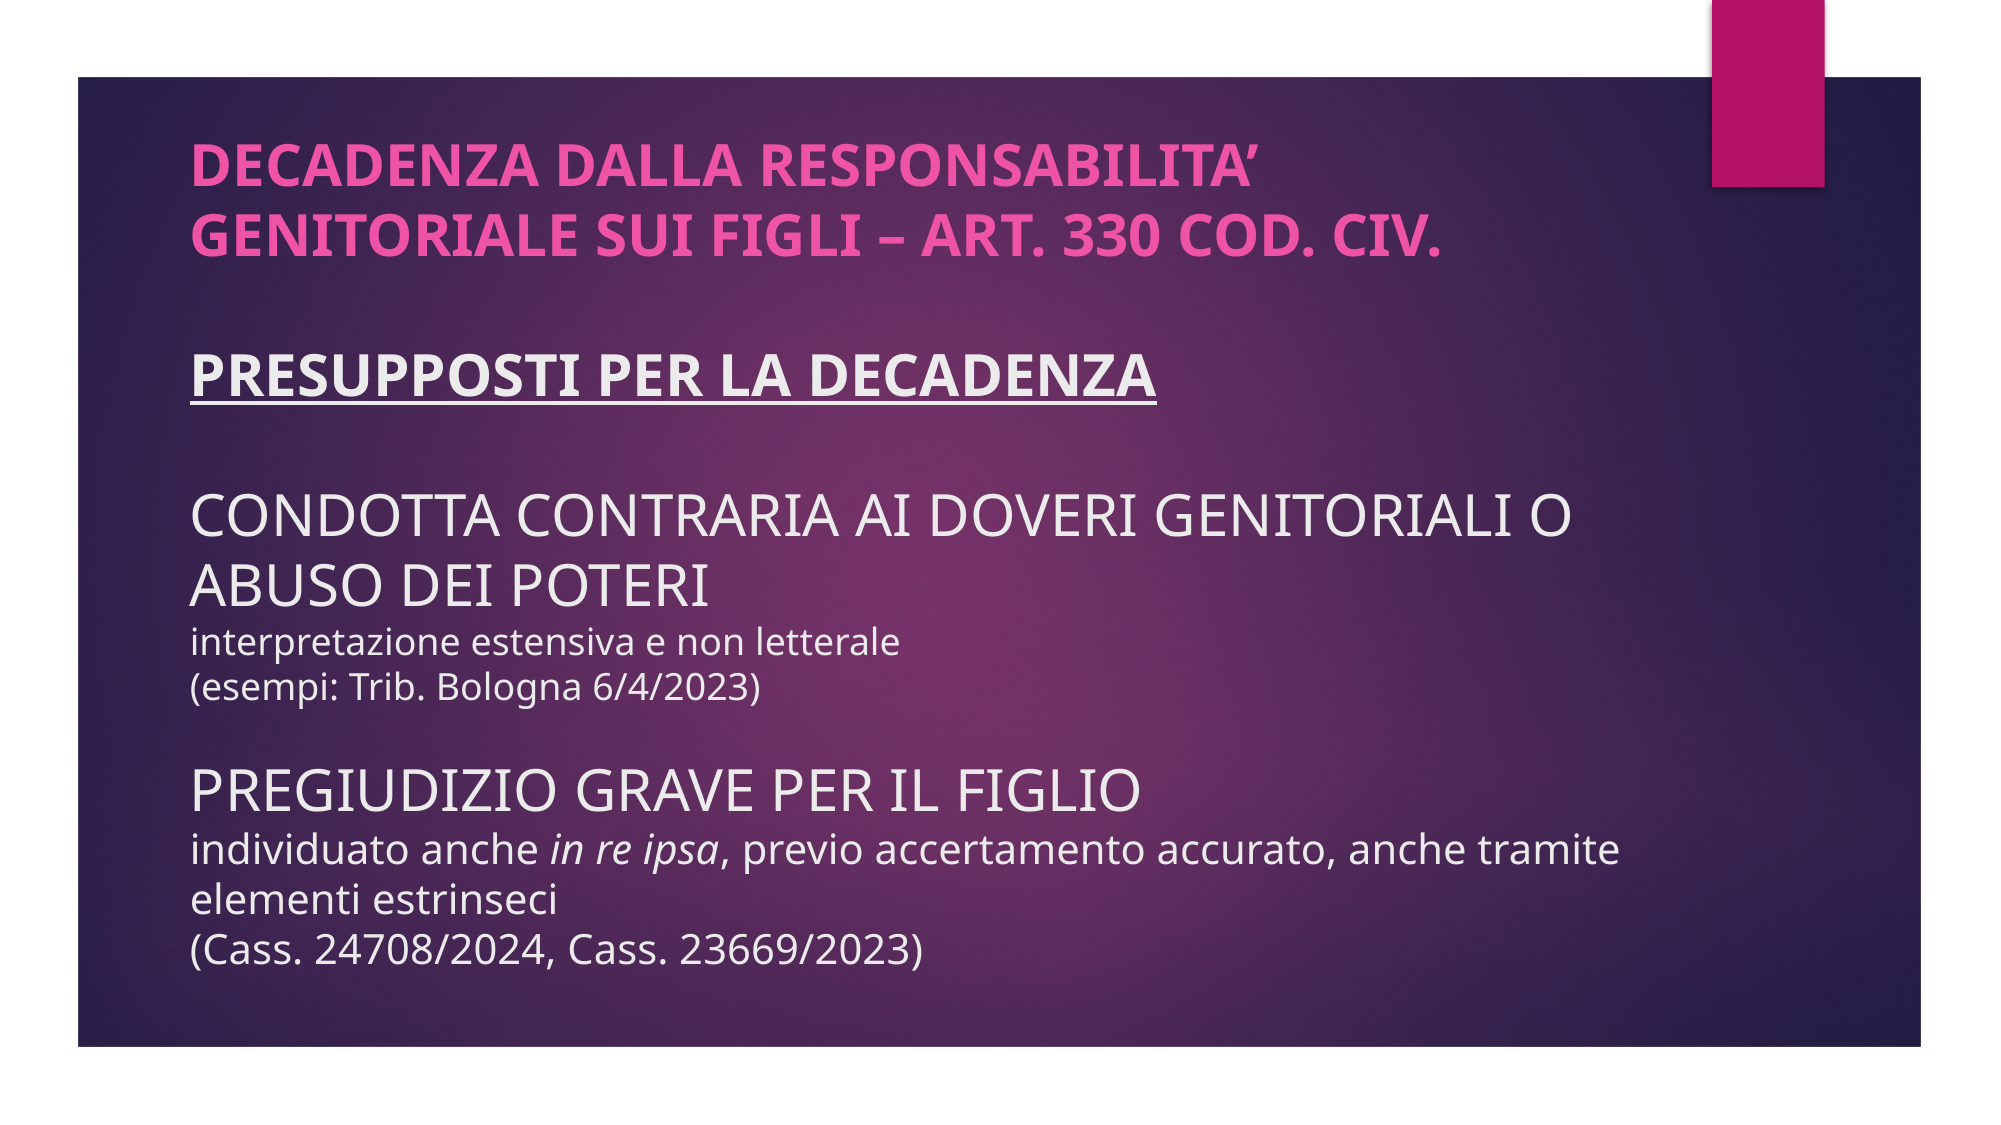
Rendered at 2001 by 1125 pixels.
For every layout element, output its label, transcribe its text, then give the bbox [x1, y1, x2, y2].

title PRESUPPOSTI PER LA DECADENZA CONDOTTA CONTRARIA AI DOVERI GENITORIALI O ABUSO DEI POTERI interpretazione estensiva e non letterale (esempi: Trib. Bologna 6/4/2023) PREGIUDIZIO GRAVE PER IL FIGLIO individuato anche in re ipsa, previo accertamento accurato, anche tramite elementi estrinseci (Cass. 24708/2024, Cass. 23669/2023) [174, 293, 1786, 981]
subtitle decadenza dalla responsabilita’ genitoriale sui figli – art. 330 cod. civ. [174, 120, 1630, 294]
